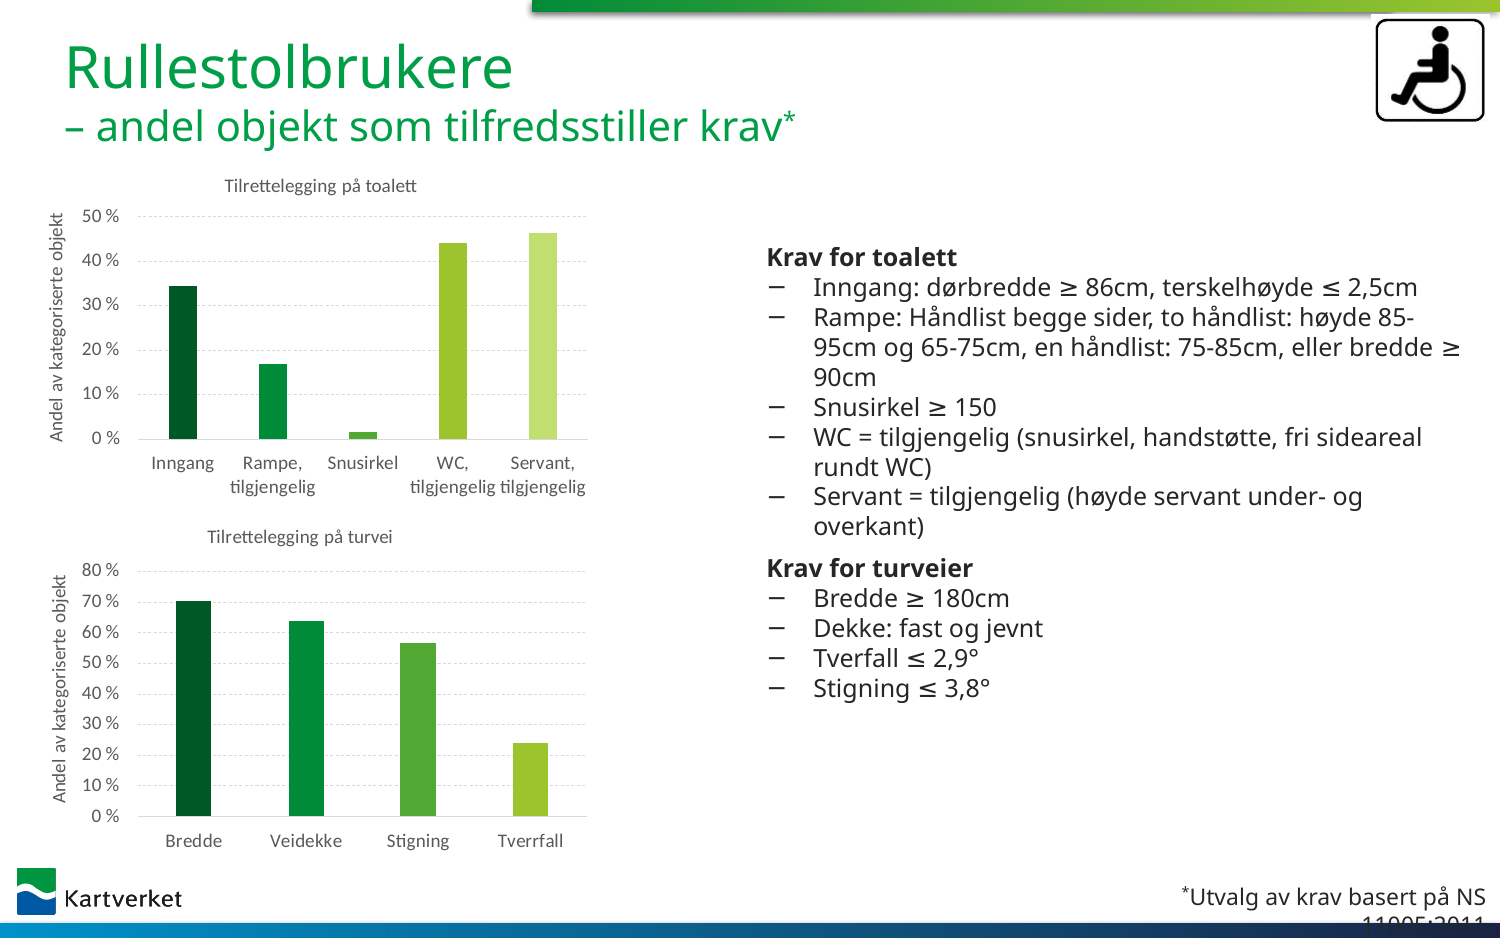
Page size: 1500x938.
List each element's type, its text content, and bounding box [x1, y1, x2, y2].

picture [1371, 13, 1491, 127]
picture [41, 166, 599, 505]
picture [41, 520, 598, 859]
text_box *Utvalg av krav basert på NS 11005:2011 [1068, 873, 1500, 938]
text_box Rullestolbrukere – andel objekt som tilfredsstiller krav* [49, 14, 1431, 158]
text_box Krav for toalett Inngang: dørbredde ≥ 86cm, terskelhøyde ≤ 2,5cm Rampe: Håndlist begge sider, to håndlist: høyde 85-95cm og 65-75cm, en håndlist: 75-85cm, eller bredde ≥ 90cm Snusirkel ≥ 150 WC = tilgjengelig (snusirkel, handstøtte, fri sideareal rundt WC) Servant = tilgjengelig (høyde servant under- og overkant) [751, 234, 1483, 545]
text_box Krav for turveier Bredde ≥ 180cm Dekke: fast og jevnt Tverfall ≤ 2,9° Stigning ≤ 3,8° [751, 545, 1483, 710]
